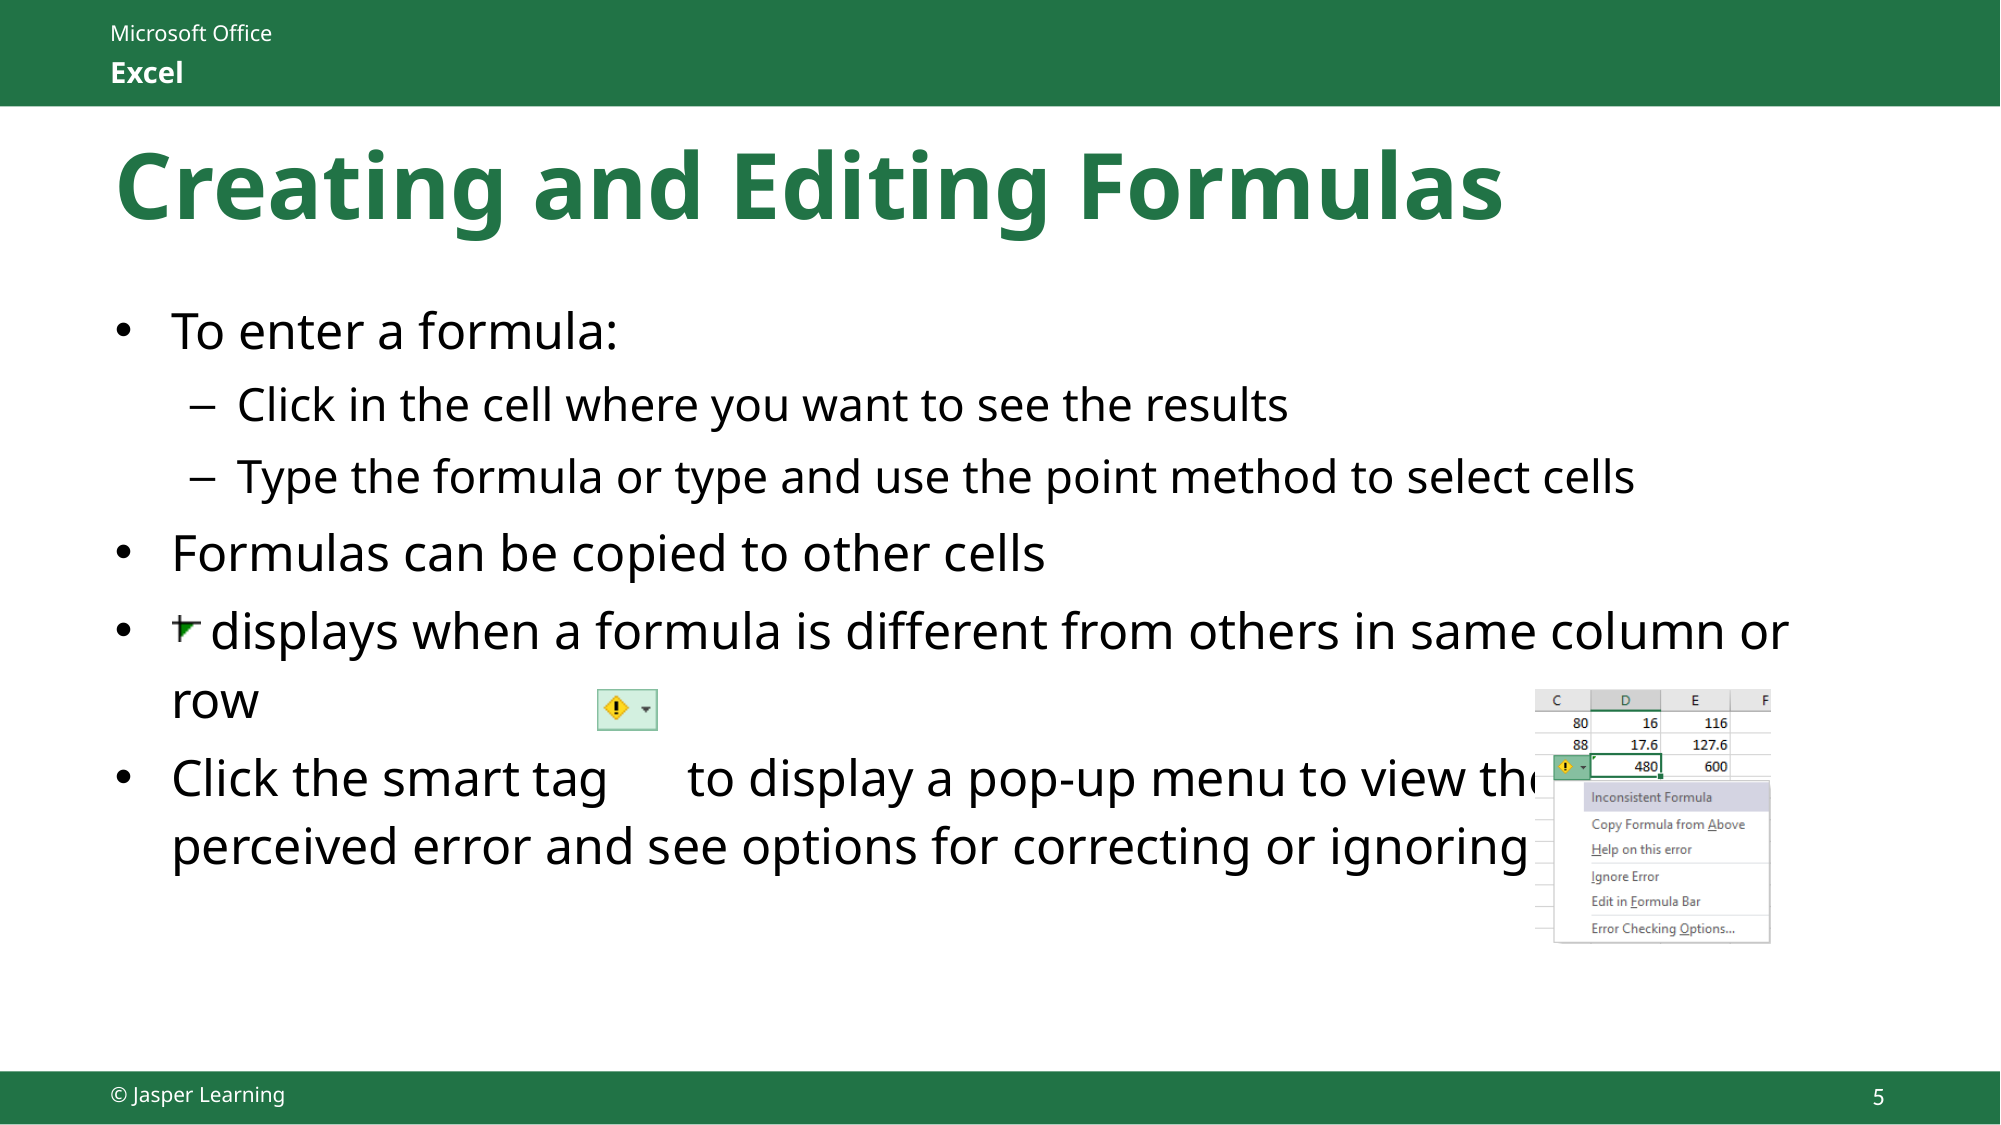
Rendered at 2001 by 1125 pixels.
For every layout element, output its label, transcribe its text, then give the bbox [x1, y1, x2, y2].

picture [172, 615, 202, 642]
picture [1534, 689, 1772, 944]
title Creating and Editing Formulas [99, 118, 1866, 248]
slide_number 5 [1433, 1065, 1900, 1125]
picture [596, 689, 658, 731]
footer © Jasper Learning [95, 1065, 729, 1125]
list To enter a formula: Click in the cell where you want to see the results Type the formula or type and use the point method to select cells Formulas can be copied to other cells displays when a formula is different from others in same column or row Click the smart tag to display a pop-up menu to view the perceived error and see options for correcting or ignoring it [99, 283, 1900, 1026]
